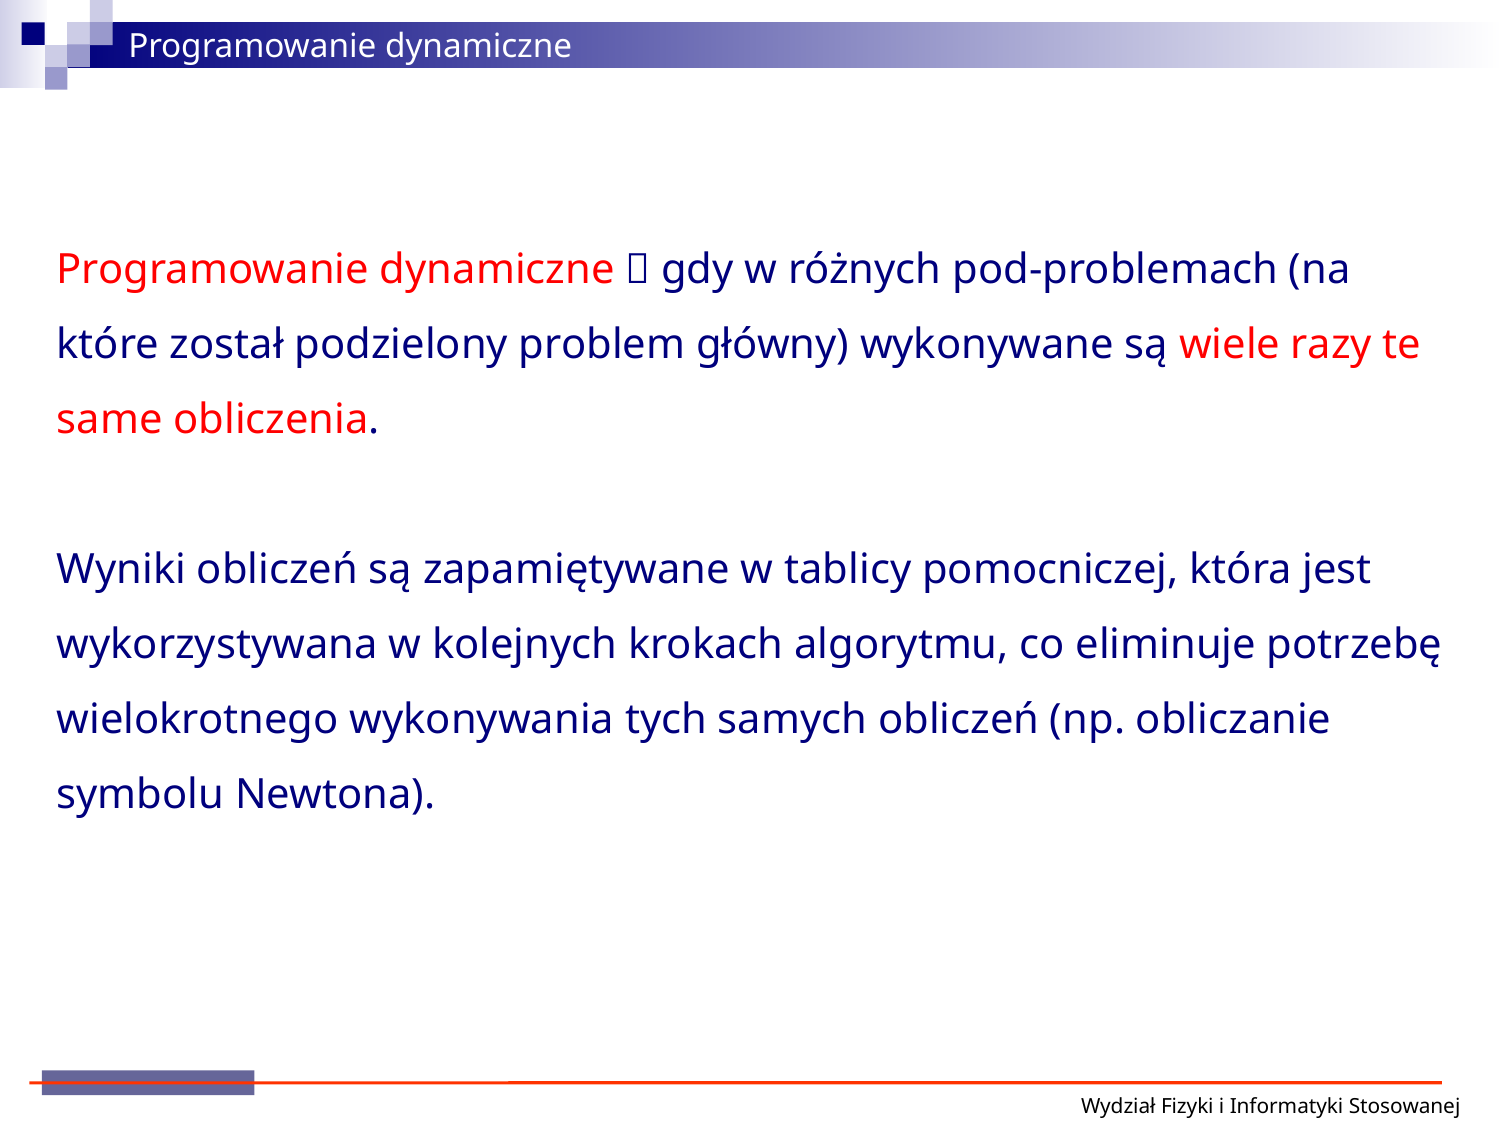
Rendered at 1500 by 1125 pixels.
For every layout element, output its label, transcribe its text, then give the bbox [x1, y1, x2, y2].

text_box Programowanie dynamiczne [113, 16, 749, 71]
text_box Wydział Fizyki i Informatyki Stosowanej [1066, 1084, 1476, 1125]
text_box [29, 1070, 1443, 1096]
text_box Programowanie dynamiczne  gdy w różnych pod-problemach (na które został podzielony problem główny) wykonywane są wiele razy te same obliczenia. Wyniki obliczeń są zapamiętywane w tablicy pomocniczej, która jest wykorzystywana w kolejnych krokach algorytmu, co eliminuje potrzebę wielokrotnego wykonywania tych samych obliczeń (np. obliczanie symbolu Newtona). [41, 209, 1462, 825]
